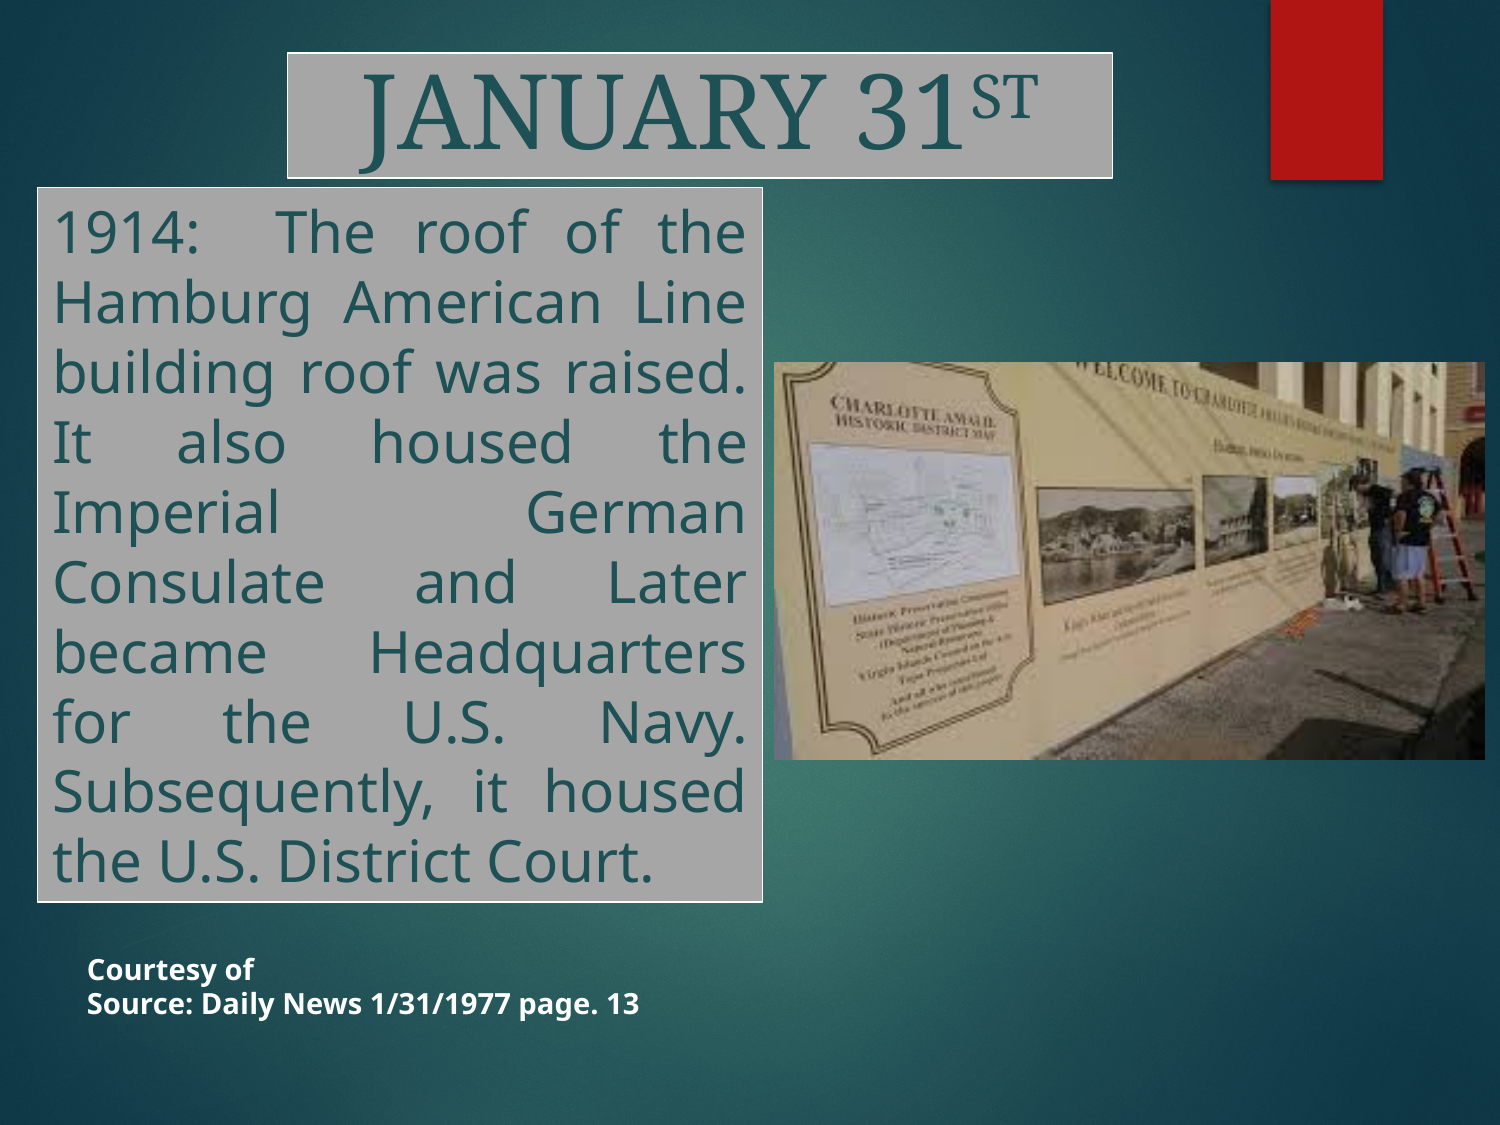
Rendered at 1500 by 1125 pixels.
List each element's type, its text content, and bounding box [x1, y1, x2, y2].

title JANUARY 31ST [287, 52, 1113, 179]
text_box 1914: The roof of the Hamburg American Line building roof was raised. It also housed the Imperial German Consulate and Later became Headquarters for the U.S. Navy. Subsequently, it housed the U.S. District Court. [37, 187, 763, 903]
picture [774, 362, 1485, 760]
text_box Courtesy of Source: Daily News 1/31/1977 page. 13 [72, 943, 1475, 1029]
